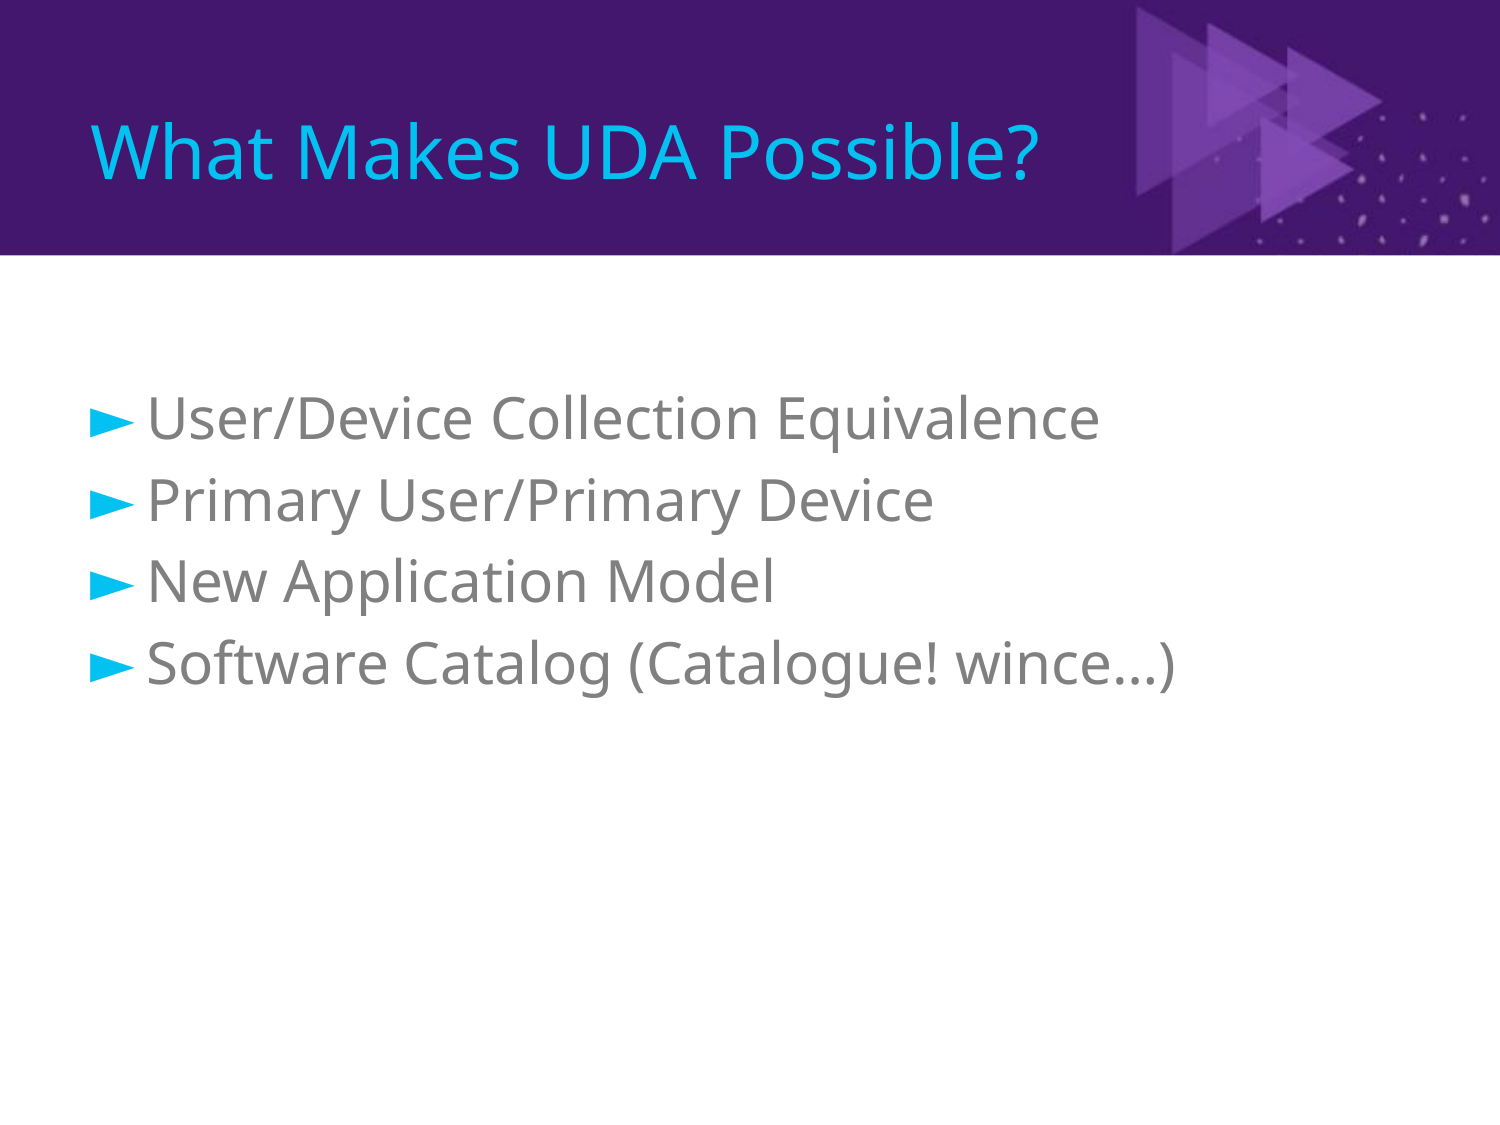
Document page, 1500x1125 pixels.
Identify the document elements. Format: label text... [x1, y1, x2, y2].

list User/Device Collection Equivalence Primary User/Primary Device New Application Model Software Catalog (Catalogue! wince…) [75, 373, 1425, 1005]
picture [0, 0, 1500, 255]
title What Makes UDA Possible? [75, 56, 1425, 244]
